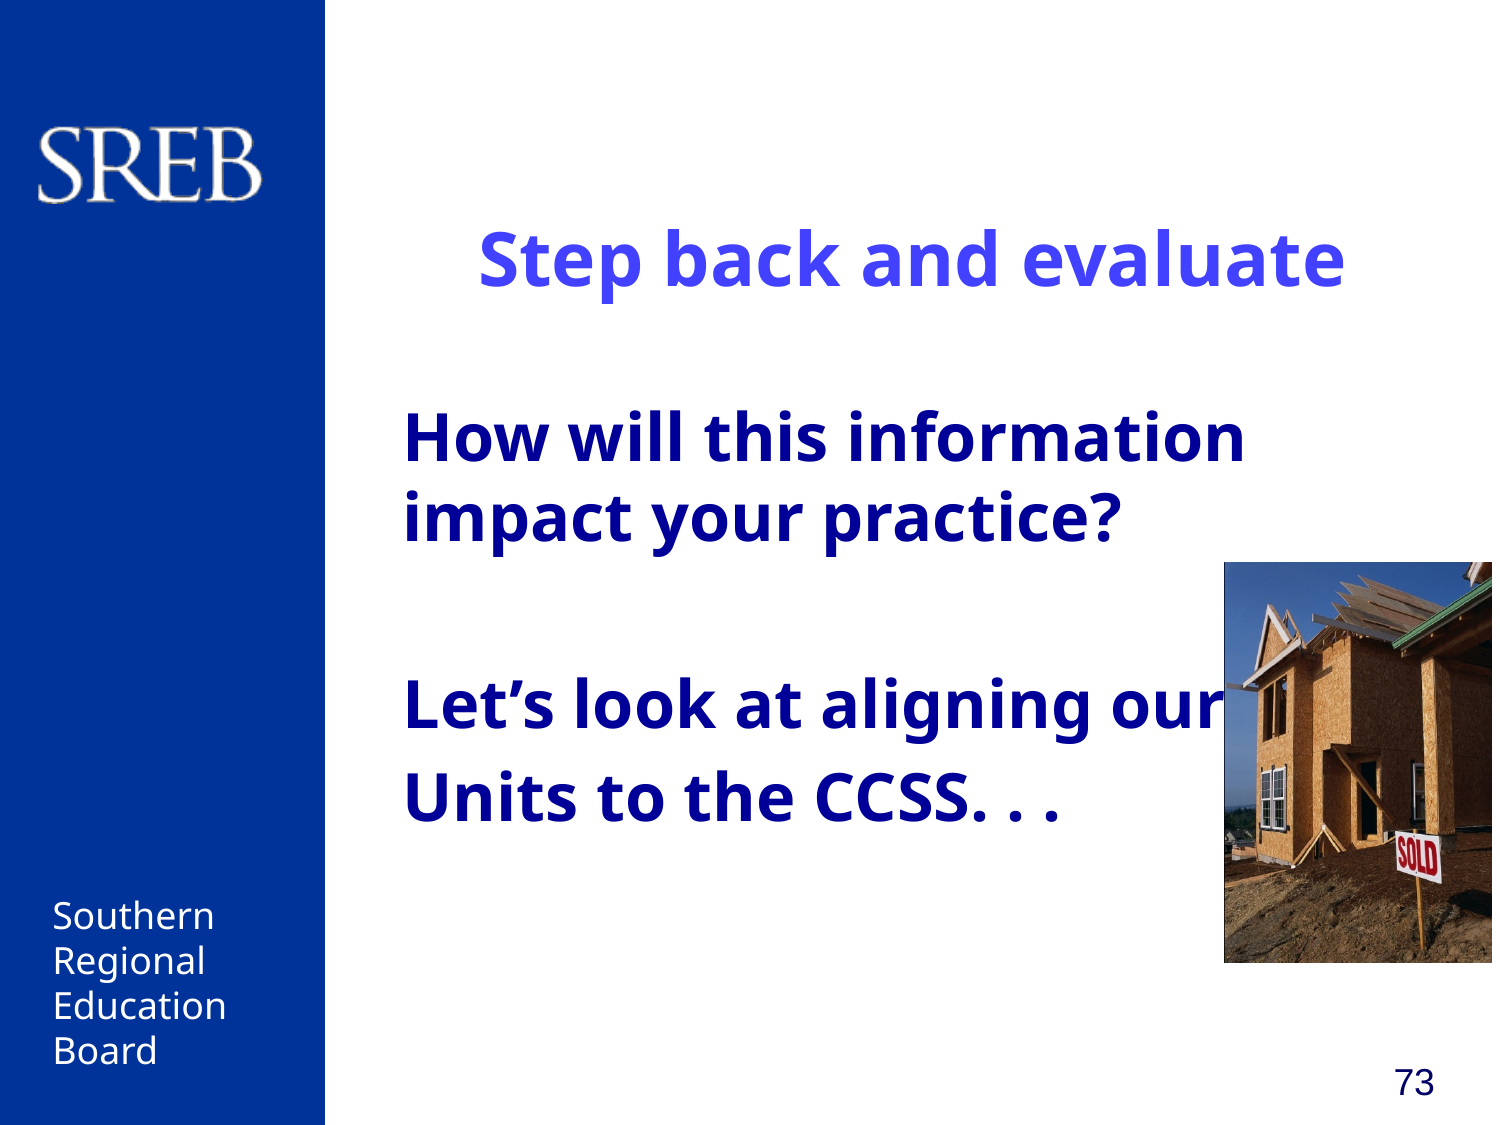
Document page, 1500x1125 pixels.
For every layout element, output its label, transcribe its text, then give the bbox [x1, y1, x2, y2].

slide_number 73 [1124, 1049, 1451, 1125]
picture [1224, 562, 1493, 963]
title Step back and evaluate [387, 112, 1438, 387]
subtitle How will this information impact your practice? Let’s look at aligning our Units to the CCSS. . . [387, 387, 1438, 1001]
picture [37, 124, 263, 204]
